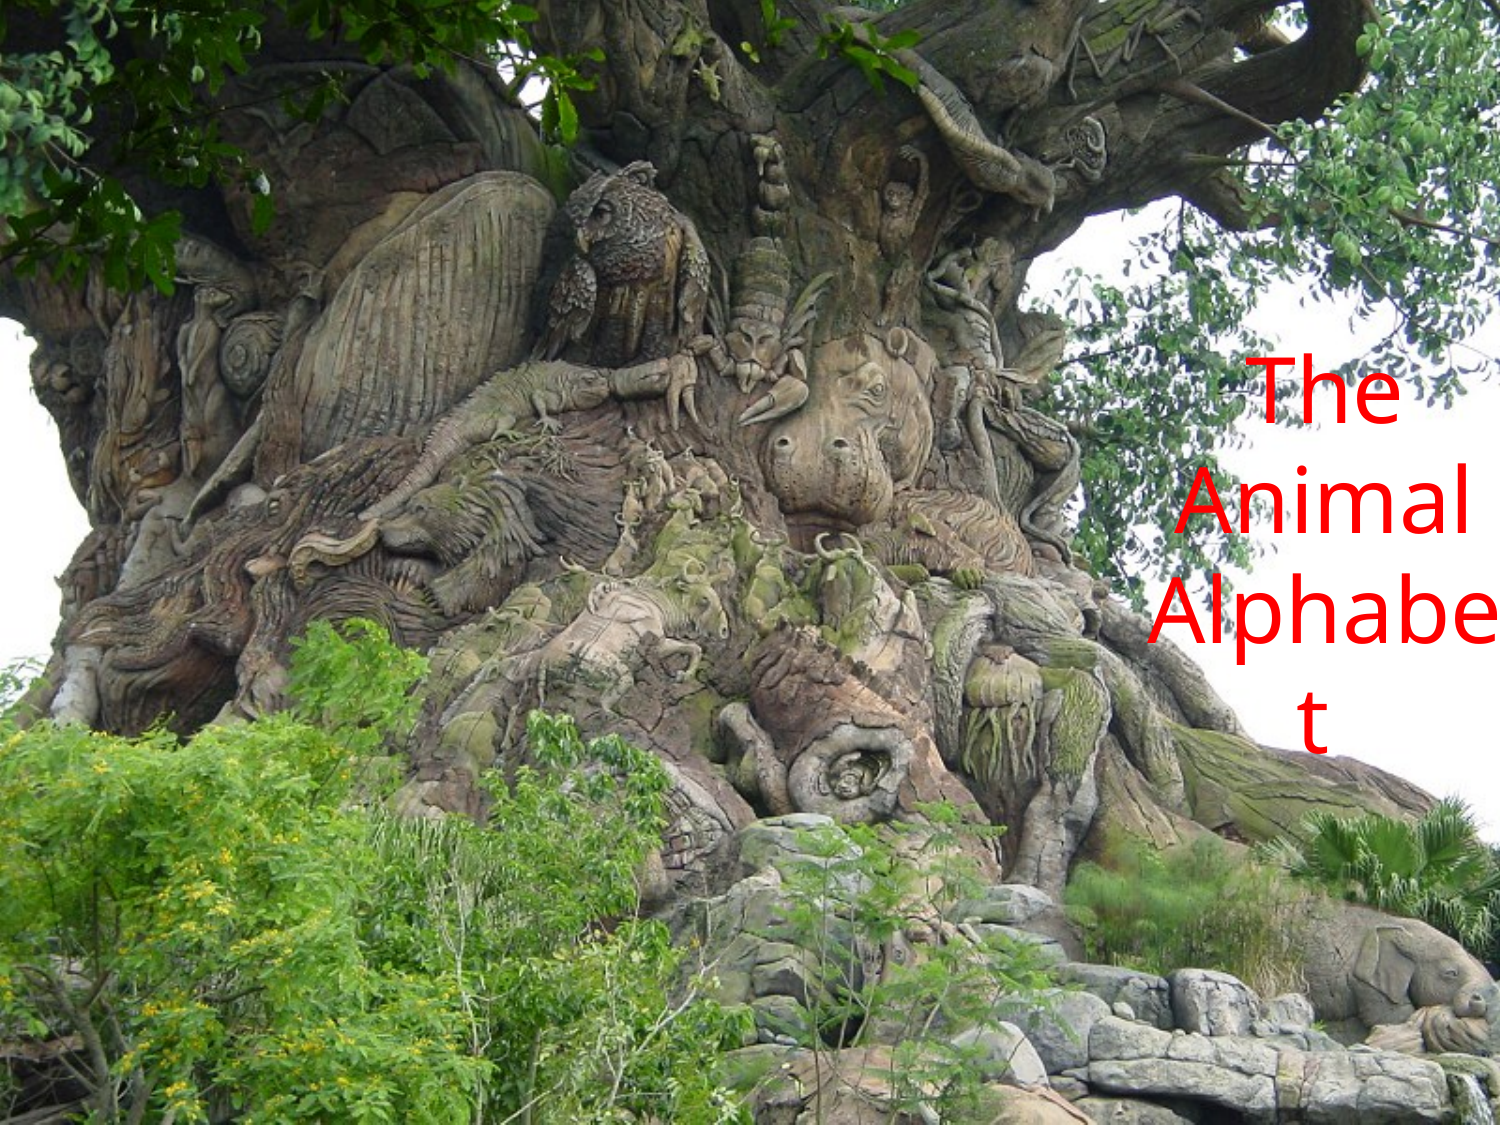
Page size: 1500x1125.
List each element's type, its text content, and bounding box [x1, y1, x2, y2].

picture [0, 0, 1500, 1125]
title The Animal Alphabet [1125, 399, 1500, 704]
